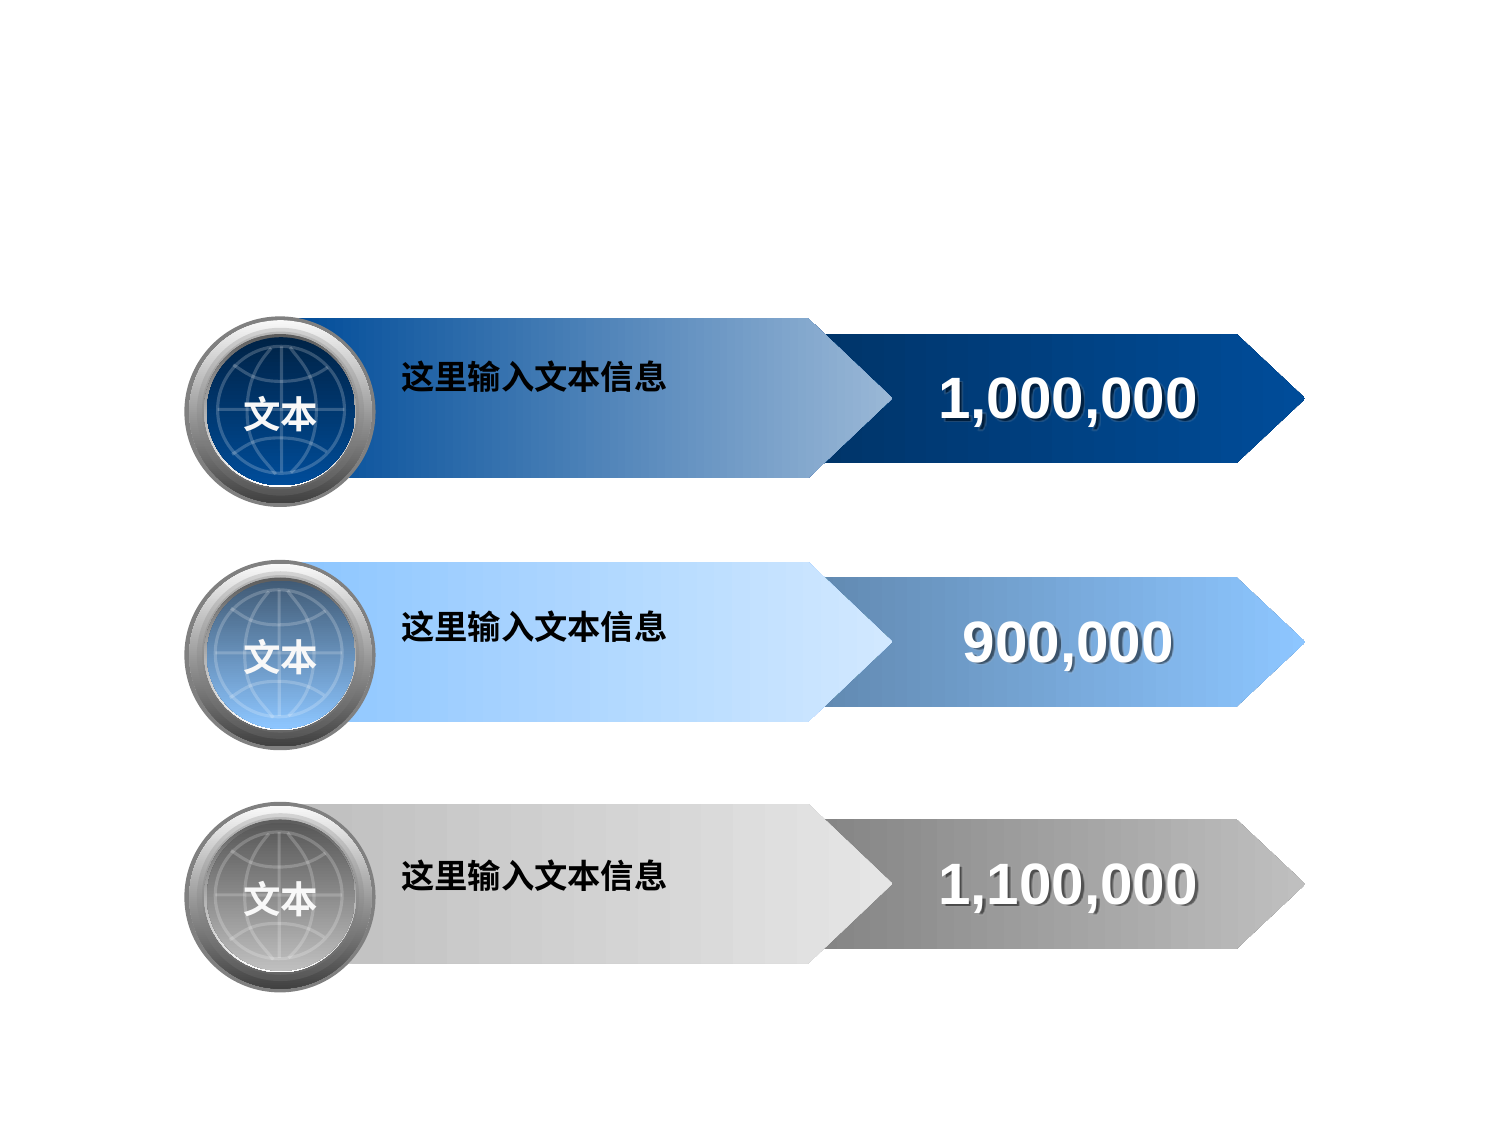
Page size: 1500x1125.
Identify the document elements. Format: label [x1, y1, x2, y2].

text_box [184, 316, 1306, 508]
text_box [184, 801, 1306, 993]
text_box [184, 559, 1306, 751]
